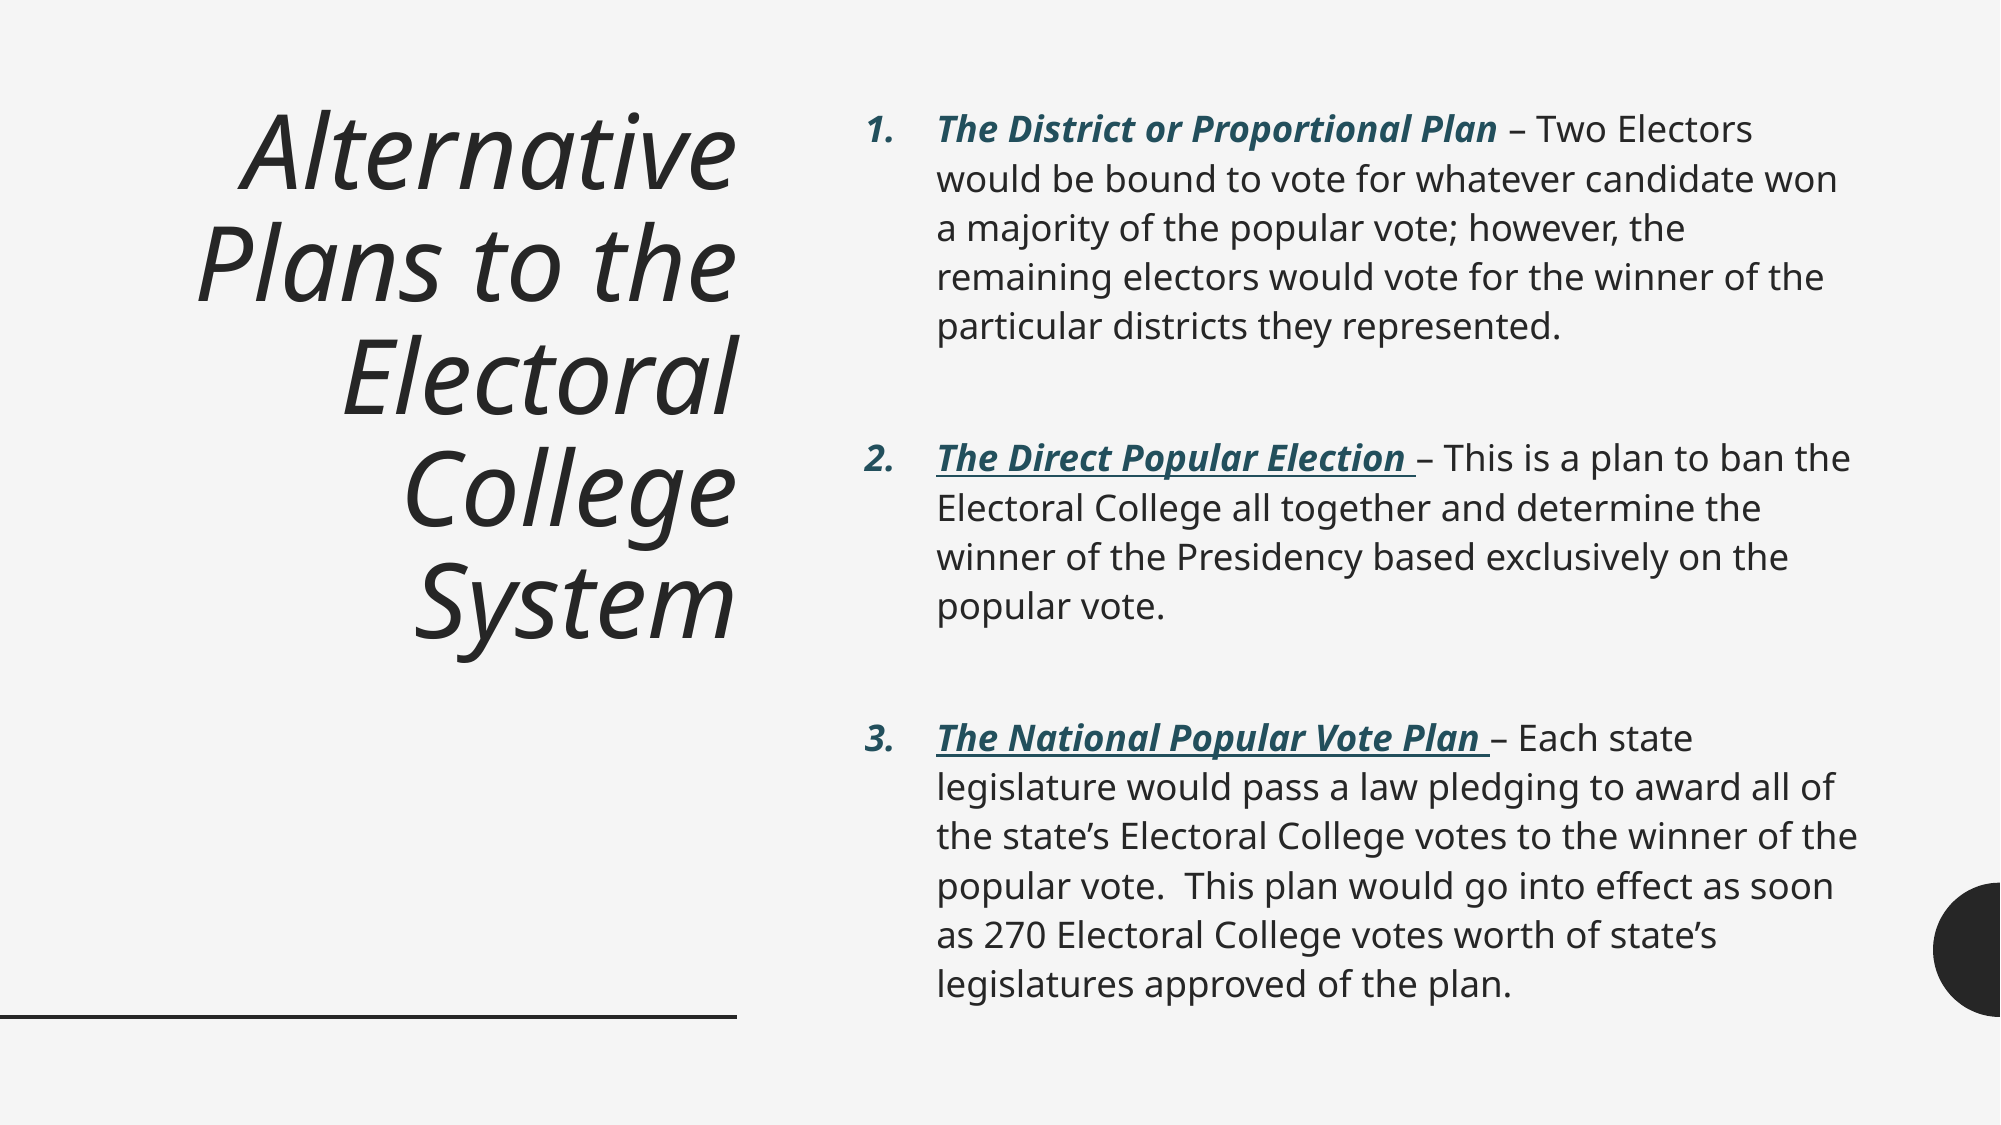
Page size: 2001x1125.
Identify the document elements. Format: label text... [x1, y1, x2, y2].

list The District or Proportional Plan – Two Electors would be bound to vote for whatever candidate won a majority of the popular vote; however, the remaining electors would vote for the winner of the particular districts they represented. The Direct Popular Election – This is a plan to ban the Electoral College all together and determine the winner of the Presidency based exclusively on the popular vote. The National Popular Vote Plan – Each state legislature would pass a law pledging to award all of the state’s Electoral College votes to the winner of the popular vote. This plan would go into effect as soon as 270 Electoral College votes worth of state’s legislatures approved of the plan. [849, 93, 1875, 1022]
title Alternative Plans to the Electoral College System [125, 91, 754, 905]
